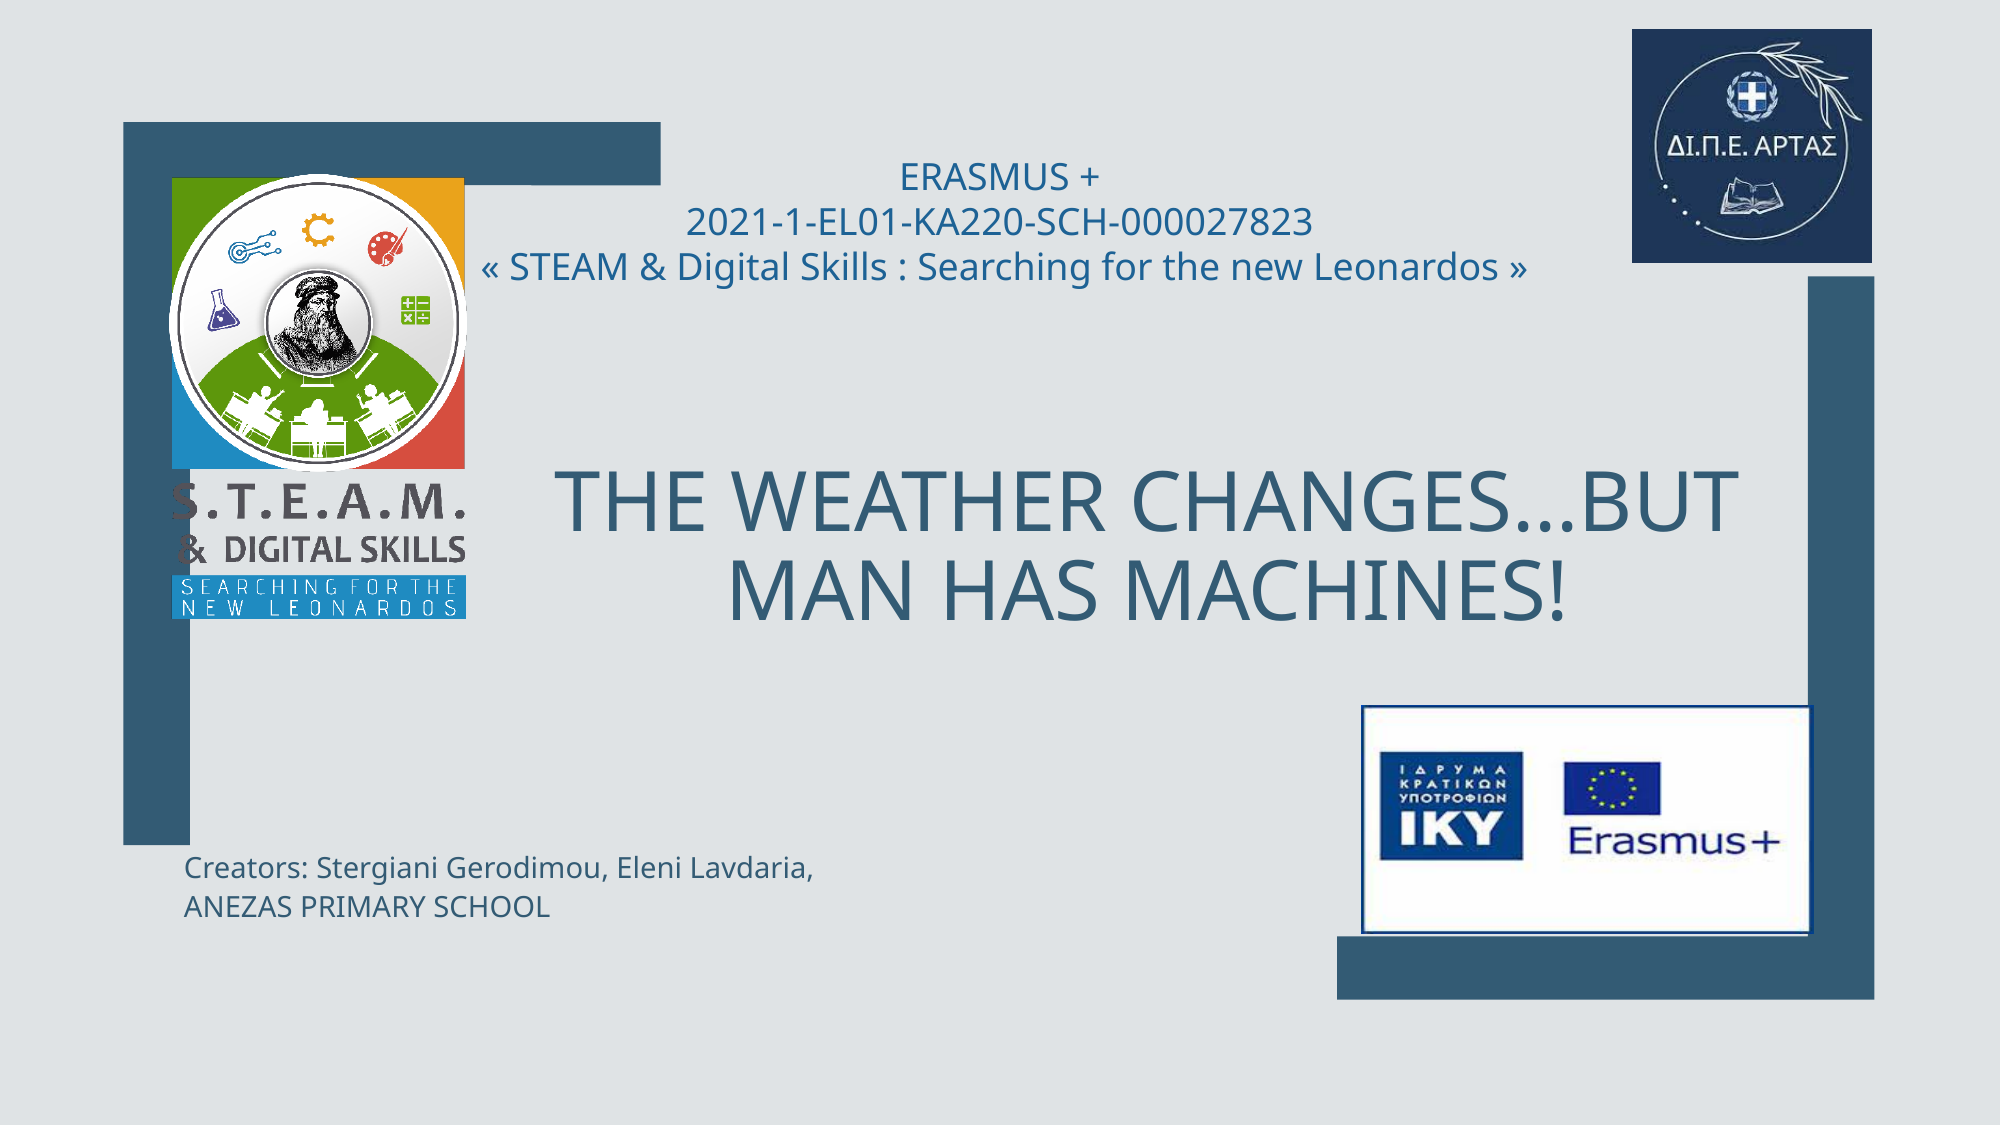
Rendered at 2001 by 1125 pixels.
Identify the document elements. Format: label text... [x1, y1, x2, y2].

title The weather CHANGES...but man has machines! [469, 448, 1827, 647]
picture [168, 174, 467, 619]
text_box ERASMUS + 2021-1-EL01-KA220-SCH-000027823 « STEAM & Digital Skills : Searching for the new Leonardos » [76, 146, 1924, 296]
picture [1632, 29, 1872, 263]
picture [1361, 705, 1814, 935]
subtitle Creators: Stergiani Gerodimou, Eleni Lavdaria, ANEZAS PRIMARY SCHOOL [168, 723, 1361, 933]
